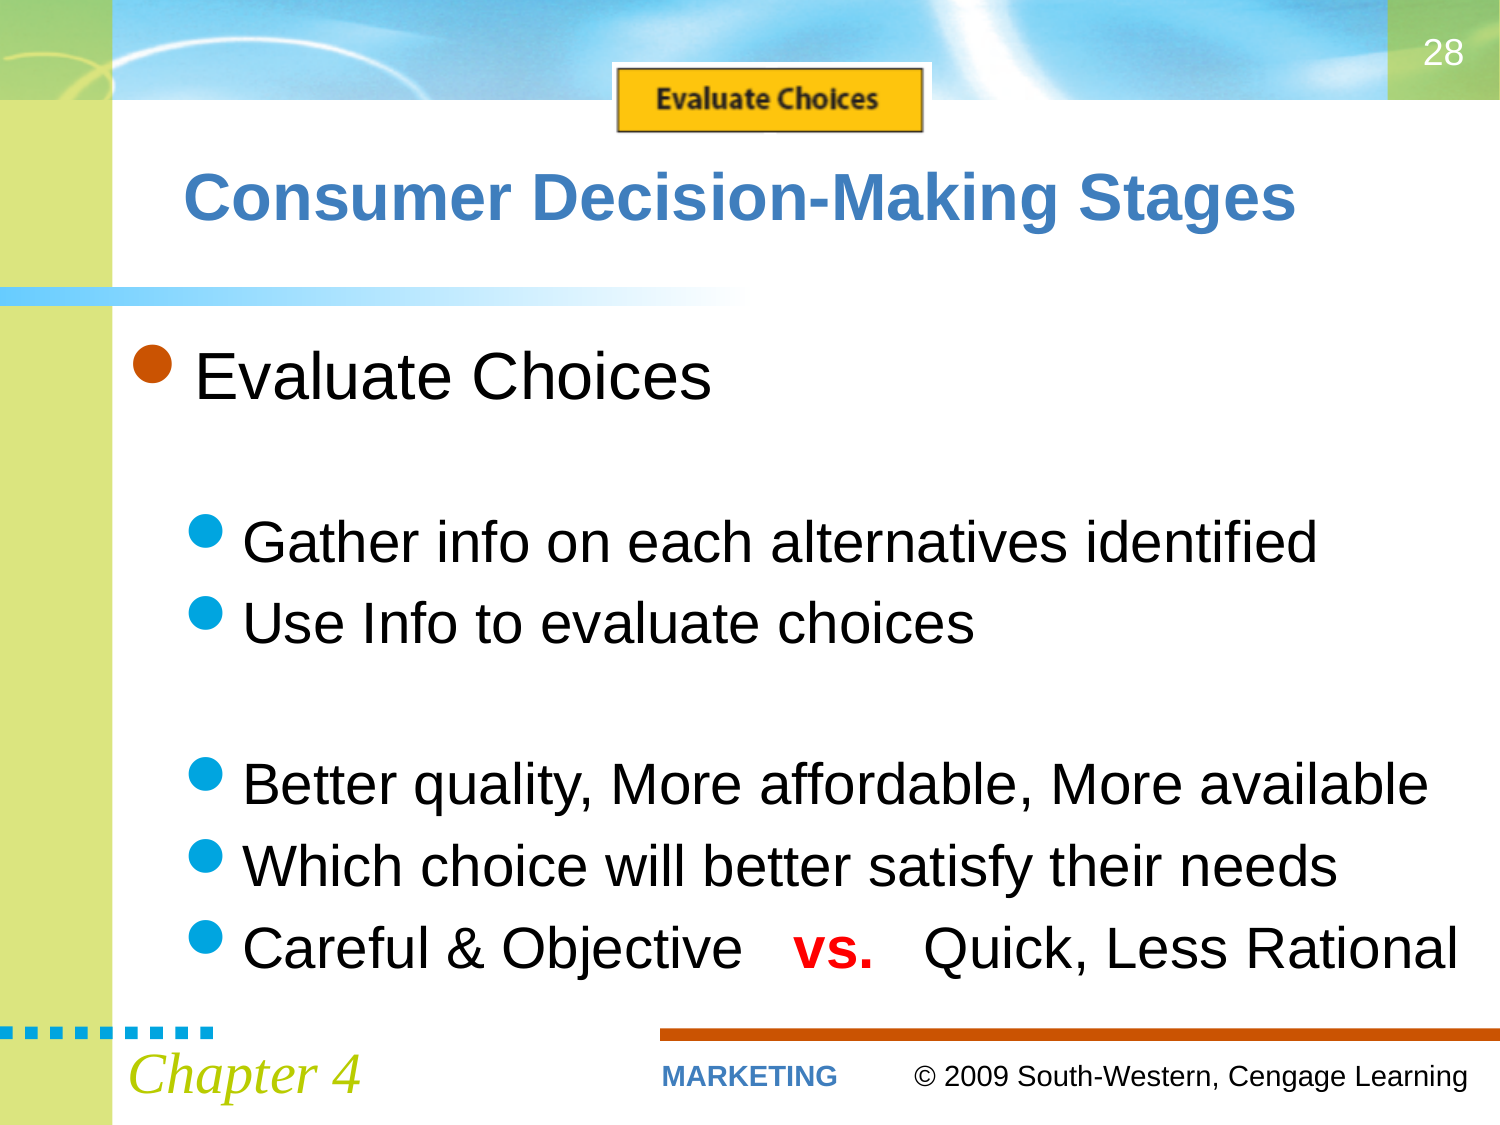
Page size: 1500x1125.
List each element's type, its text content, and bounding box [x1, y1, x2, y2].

title Consumer Decision-Making Stages [112, 99, 1388, 288]
slide_number 28 [1387, 0, 1500, 101]
footer Chapter 4 [112, 1012, 638, 1113]
list Evaluate Choices Gather info on each alternatives identified Use Info to evaluate choices Better quality, More affordable, More available Which choice will better satisfy their needs Careful & Objective vs. Quick, Less Rational [112, 324, 1500, 1001]
picture [612, 62, 932, 140]
